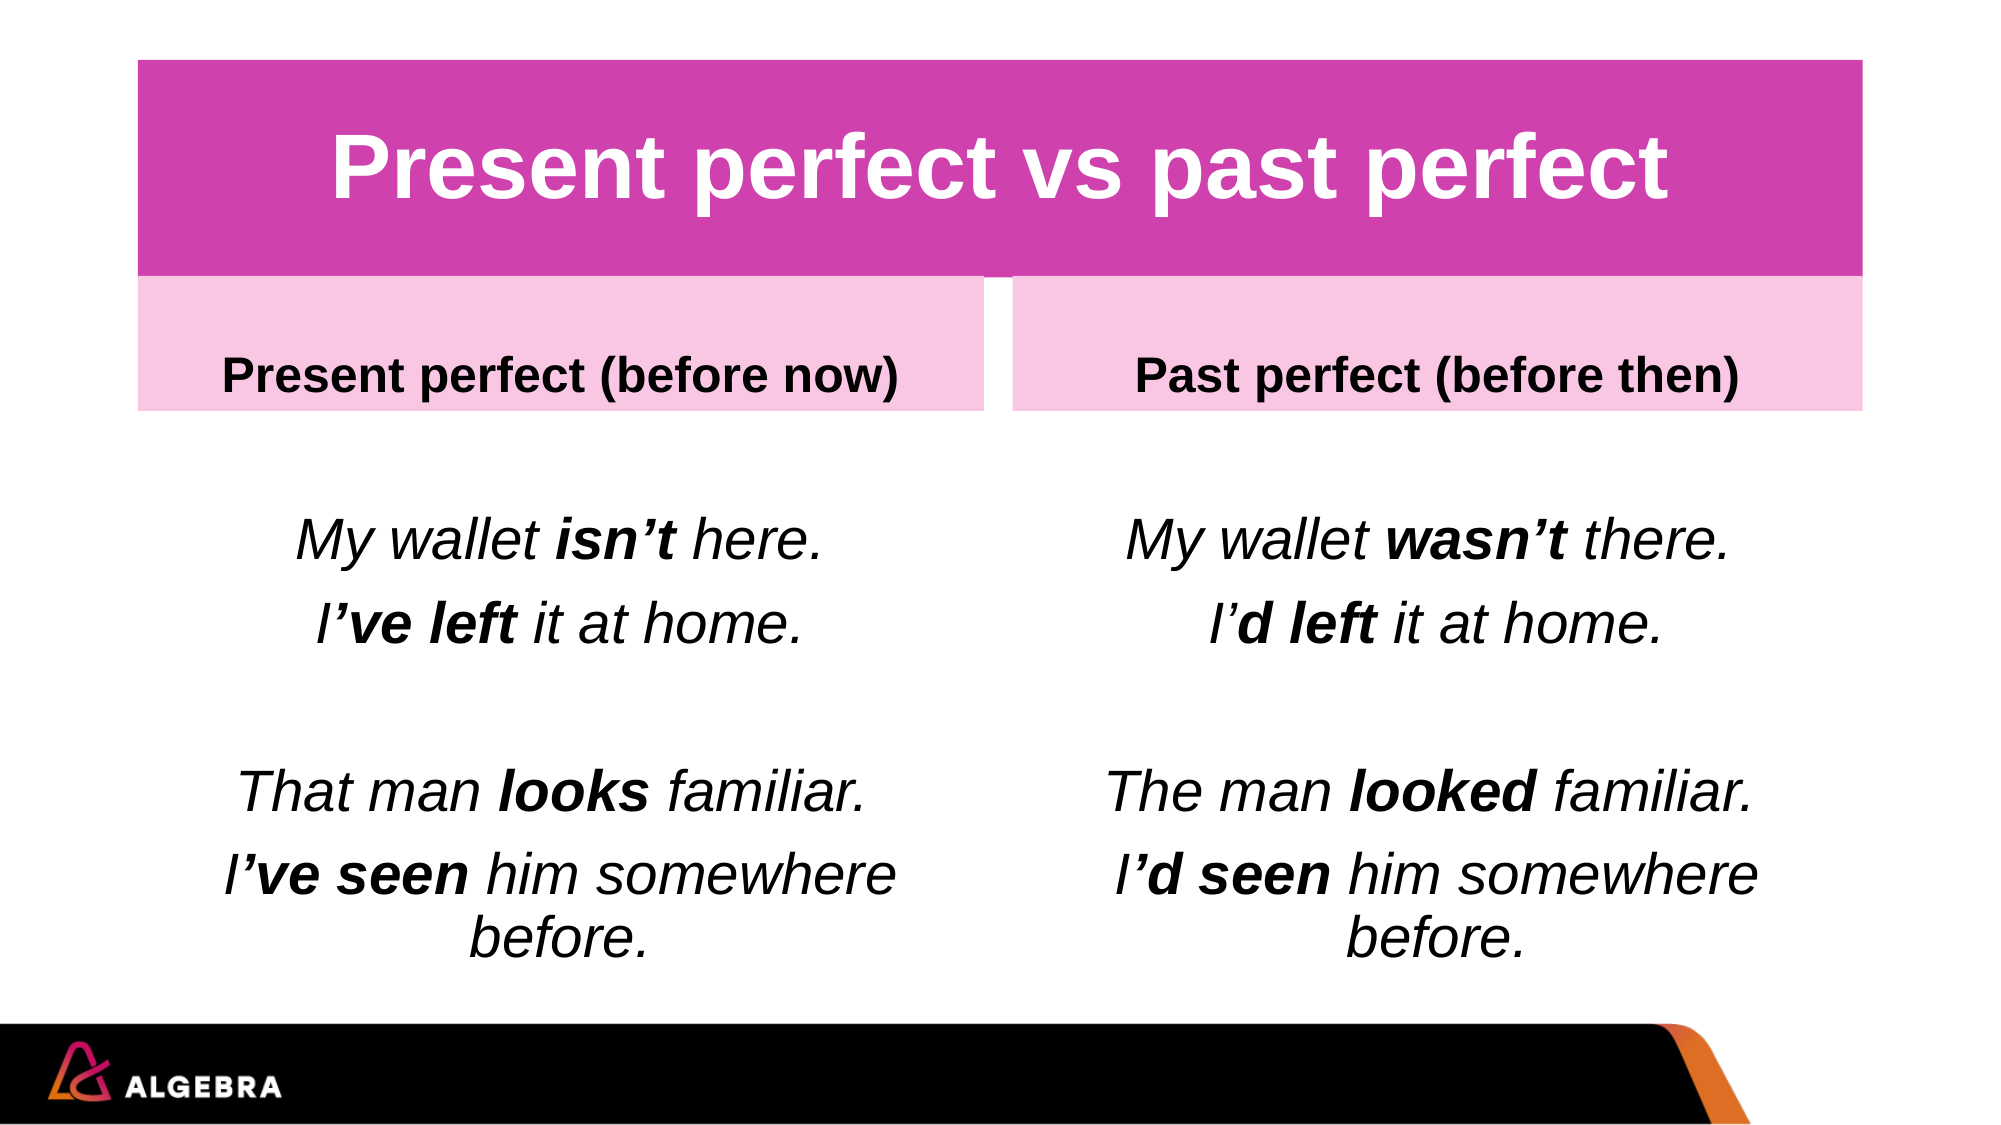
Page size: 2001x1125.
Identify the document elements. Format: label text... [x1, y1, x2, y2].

title Present perfect vs past perfect [137, 59, 1863, 278]
list My wallet isn’t here. I’ve left it at home. That man looks familiar. I’ve seen him somewhere before. [137, 410, 984, 1016]
picture [0, 1023, 1958, 1125]
list Past perfect (before then) [1012, 275, 1863, 410]
list Present perfect (before now) [137, 275, 984, 410]
list My wallet wasn’t there. I’d left it at home. The man looked familiar. I’d seen him somewhere before. [1012, 410, 1863, 1016]
